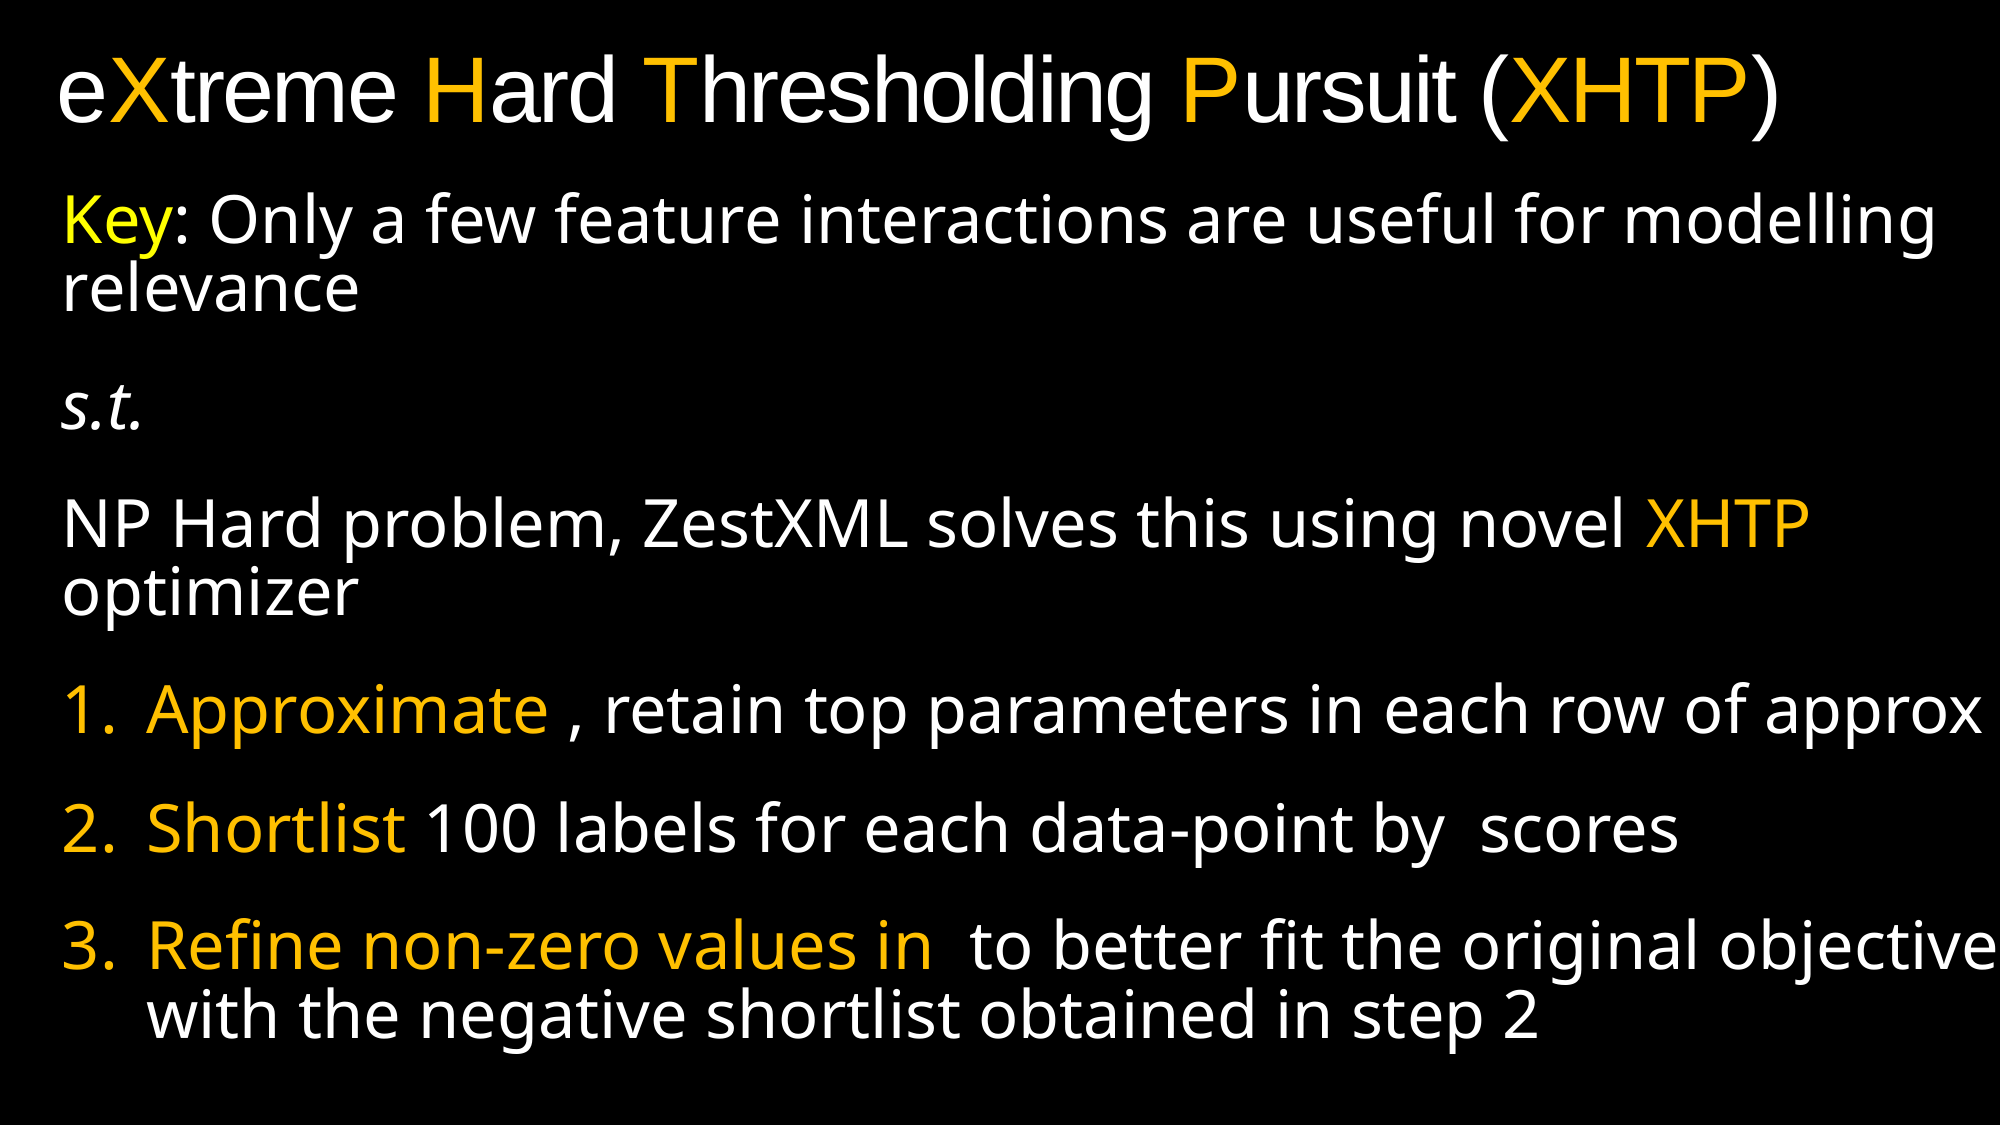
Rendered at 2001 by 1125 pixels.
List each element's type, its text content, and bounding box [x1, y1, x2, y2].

title eXtreme Hard Thresholding Pursuit (XHTP) [41, 5, 1945, 183]
